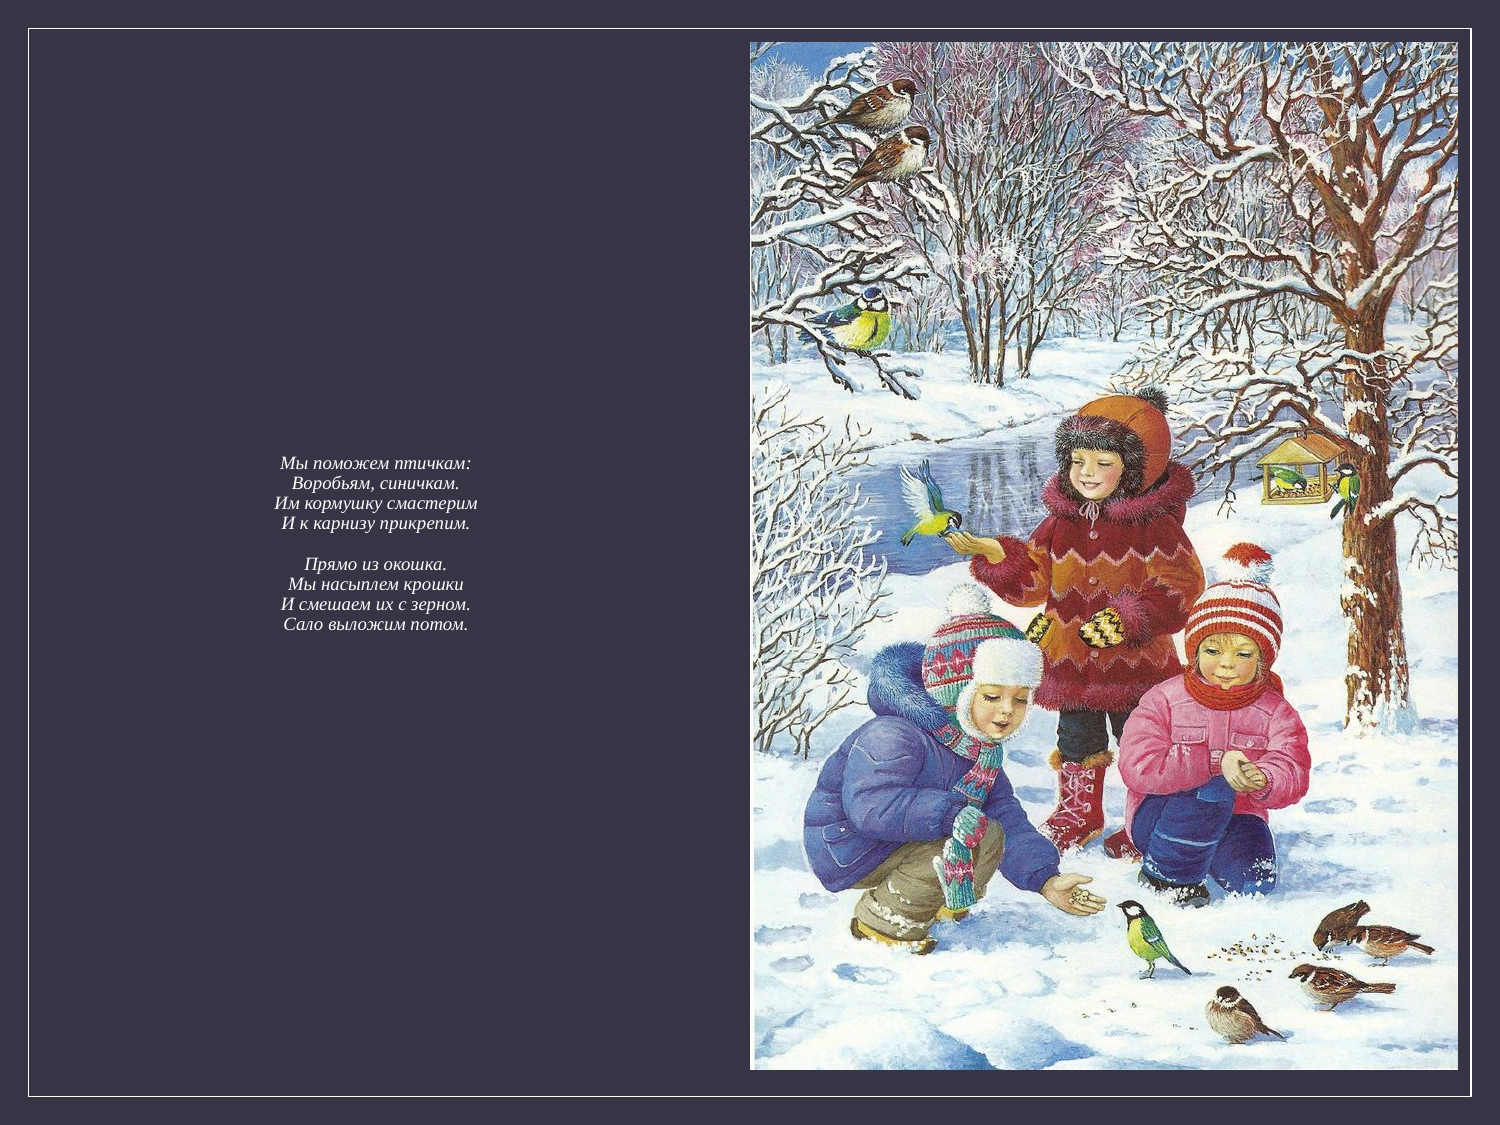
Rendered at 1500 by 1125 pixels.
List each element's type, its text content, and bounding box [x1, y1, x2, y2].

picture [749, 42, 1458, 1070]
title Мы поможем птичкам: Воробьям, синичкам. Им кормушку смастерим И к карнизу прикрепим. Прямо из окошка. Мы насыплем крошки И смешаем их с зерном. Сало выложим потом. [0, 443, 744, 669]
